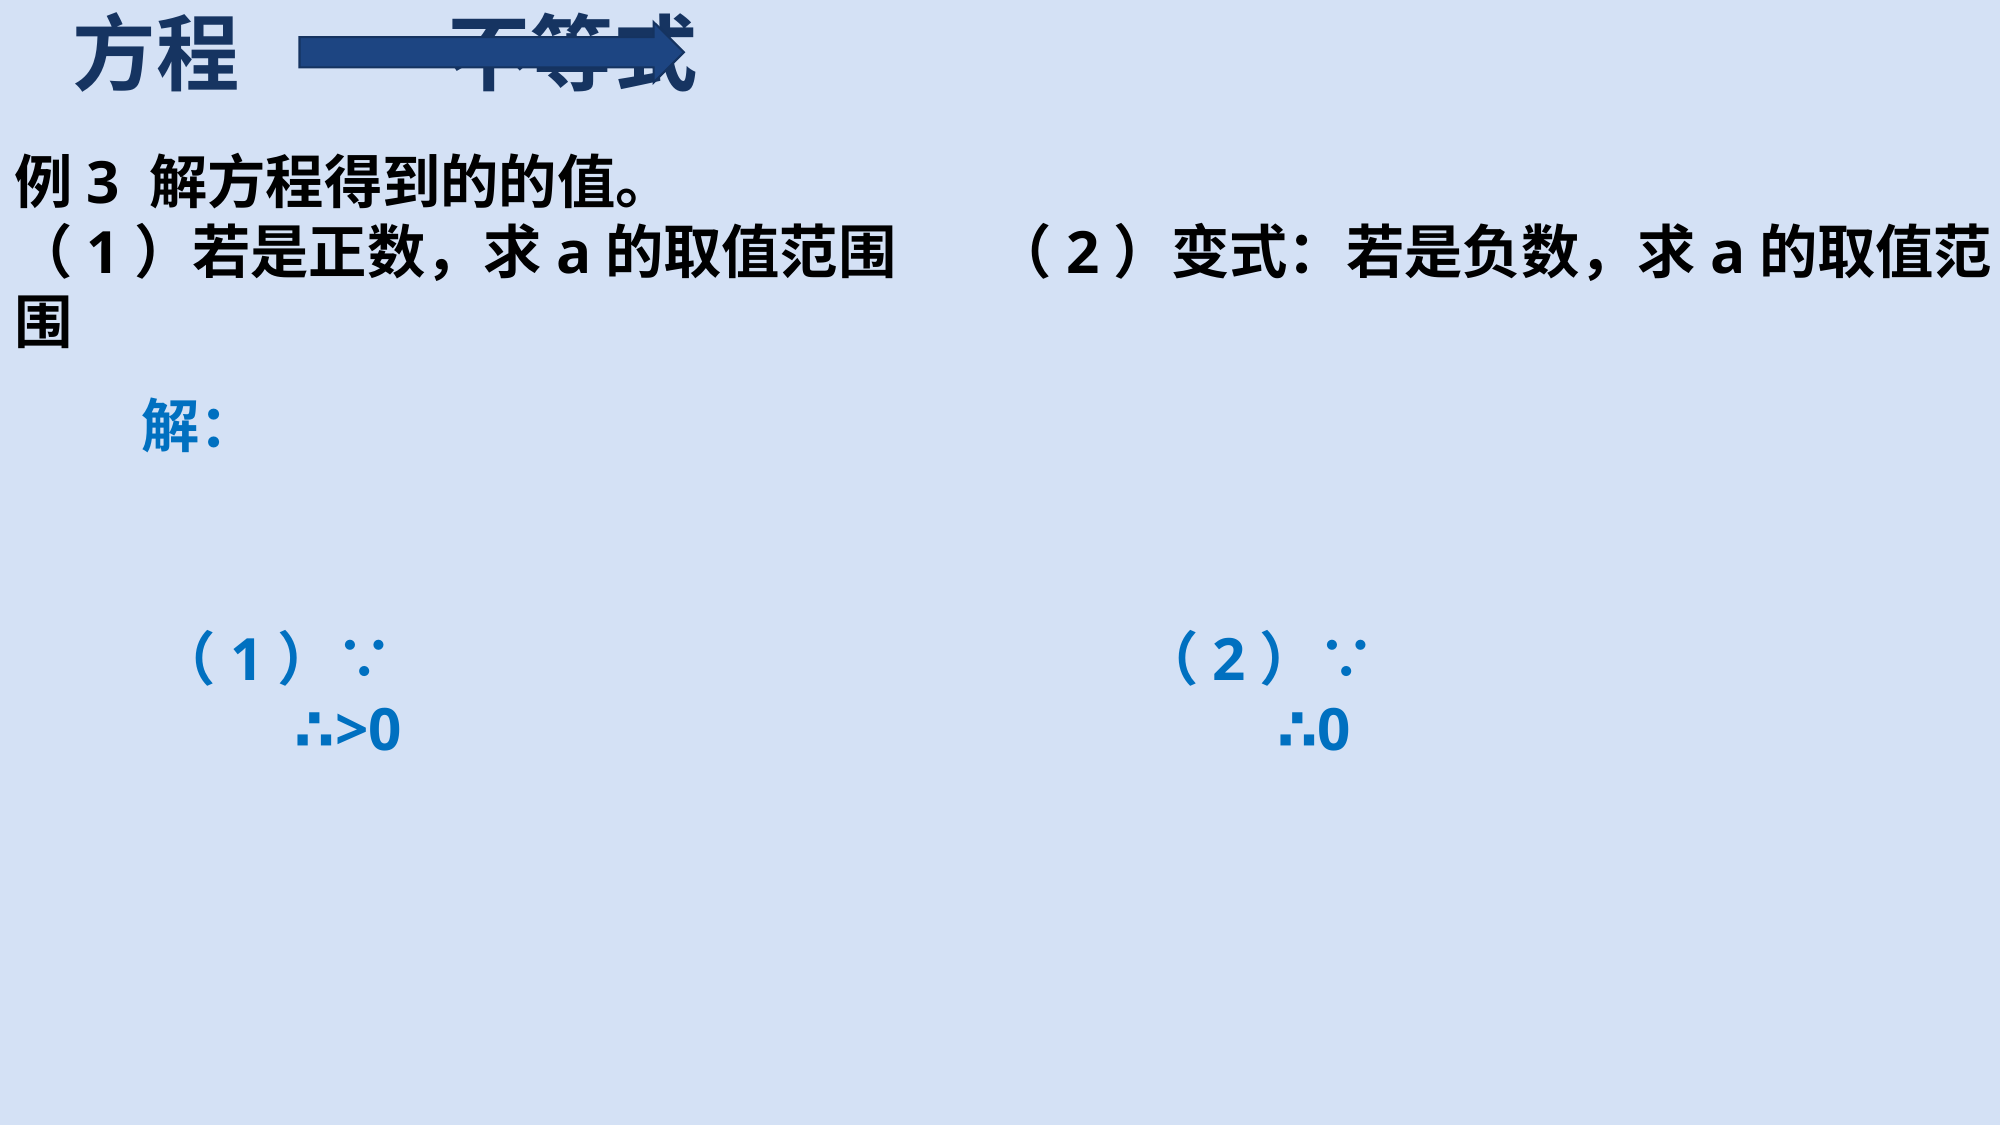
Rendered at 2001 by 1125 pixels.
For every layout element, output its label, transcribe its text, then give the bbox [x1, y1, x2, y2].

text_box 方程 不等式 [0, 0, 1247, 110]
text_box [298, 19, 686, 85]
